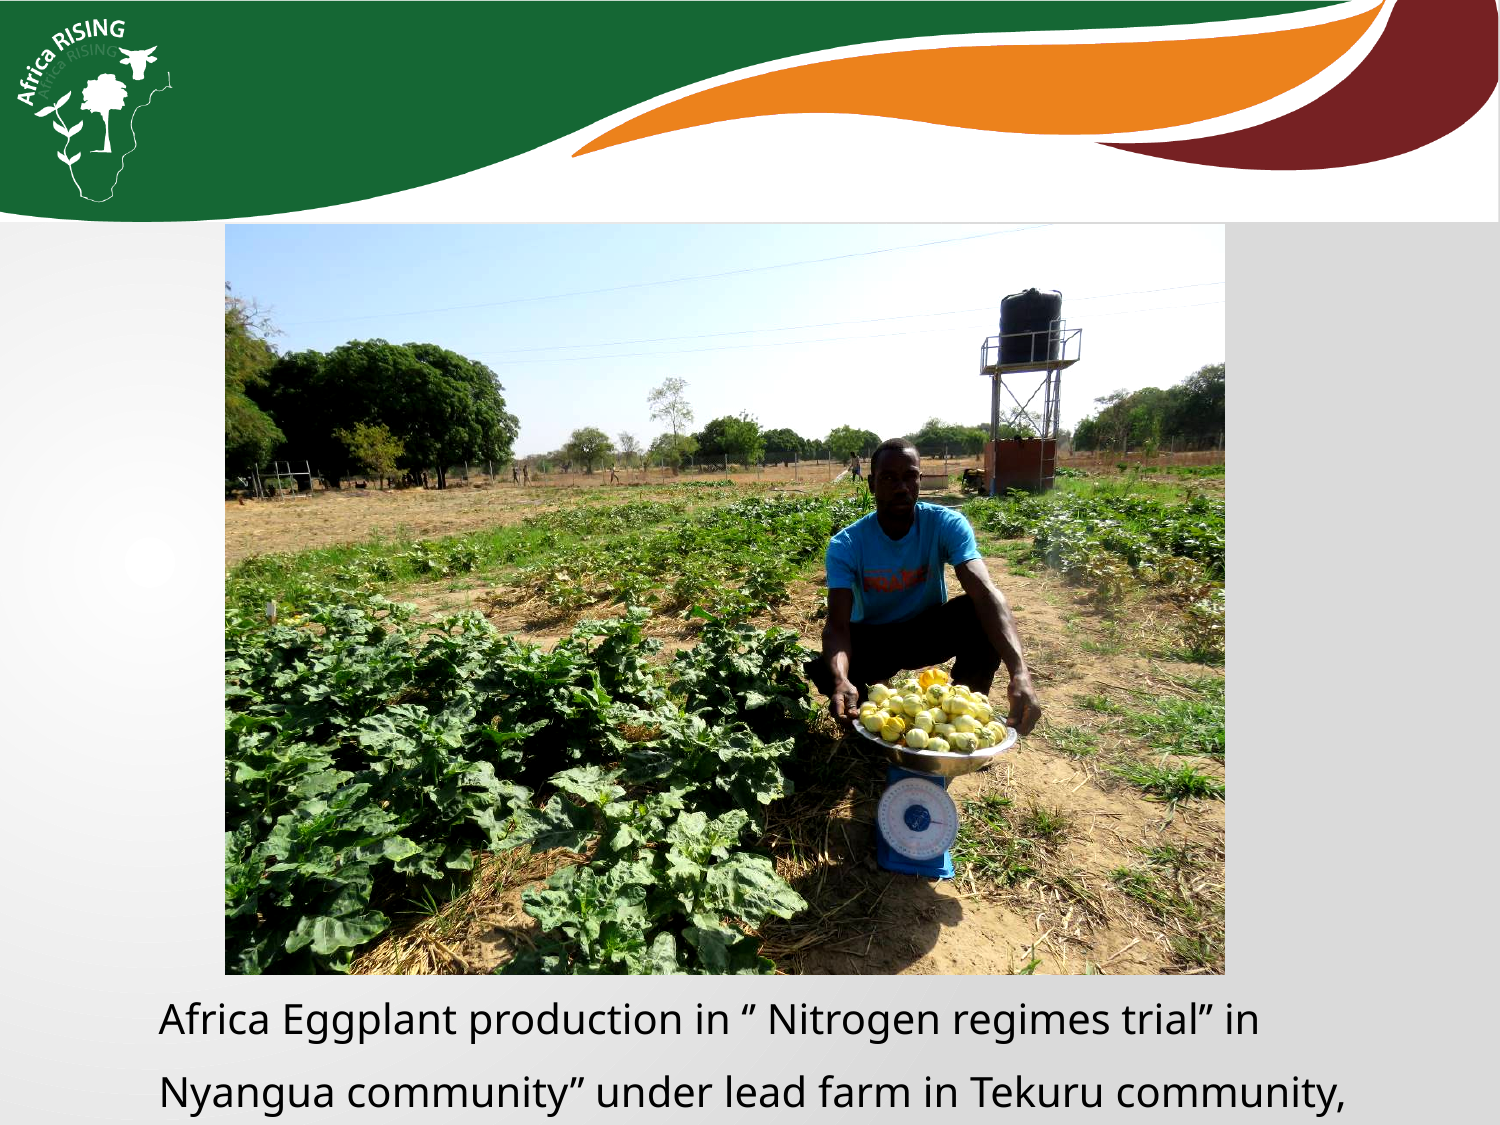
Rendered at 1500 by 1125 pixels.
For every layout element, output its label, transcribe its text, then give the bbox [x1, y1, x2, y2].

picture [224, 224, 1226, 976]
picture [0, 0, 1499, 222]
list Africa Eggplant production in ‘’ Nitrogen regimes trial’’ in Nyangua community’’ under lead farm in Tekuru community, Ghana 2018 [125, 962, 1400, 1100]
